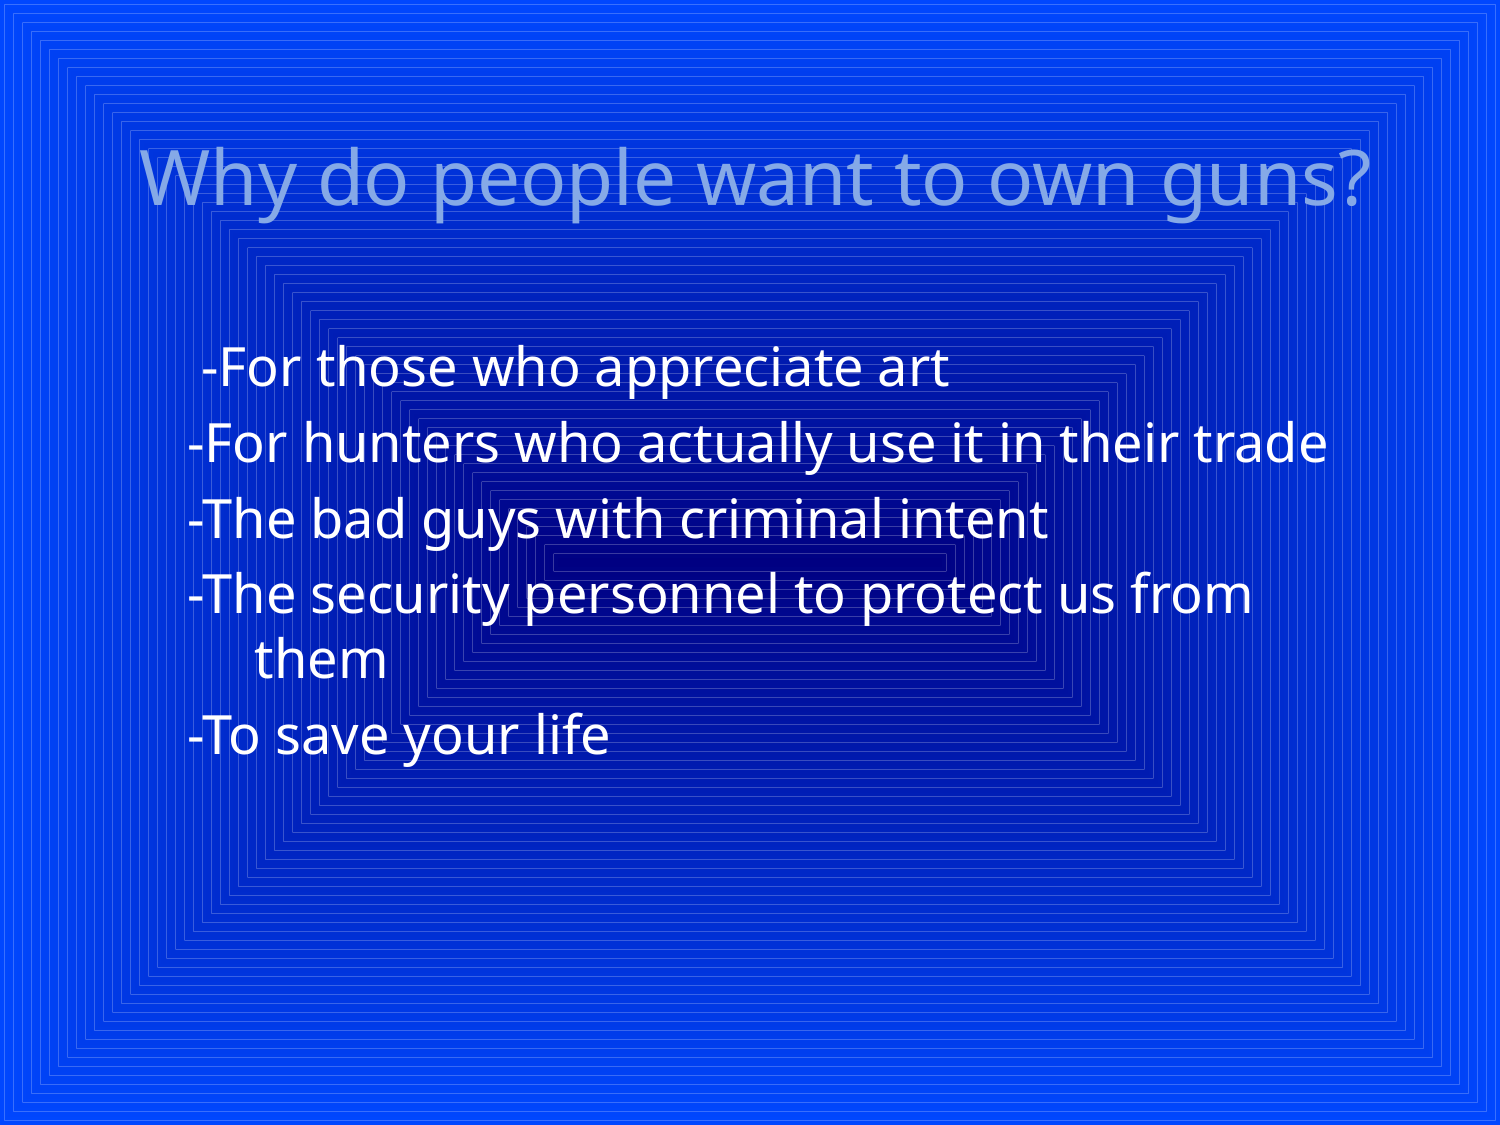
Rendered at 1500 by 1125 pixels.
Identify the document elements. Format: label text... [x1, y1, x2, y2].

list -For those who appreciate art -For hunters who actually use it in their trade -The bad guys with criminal intent -The security personnel to protect us from them -To save your life [150, 324, 1375, 1063]
title Why do people want to own guns? [125, 112, 1400, 229]
